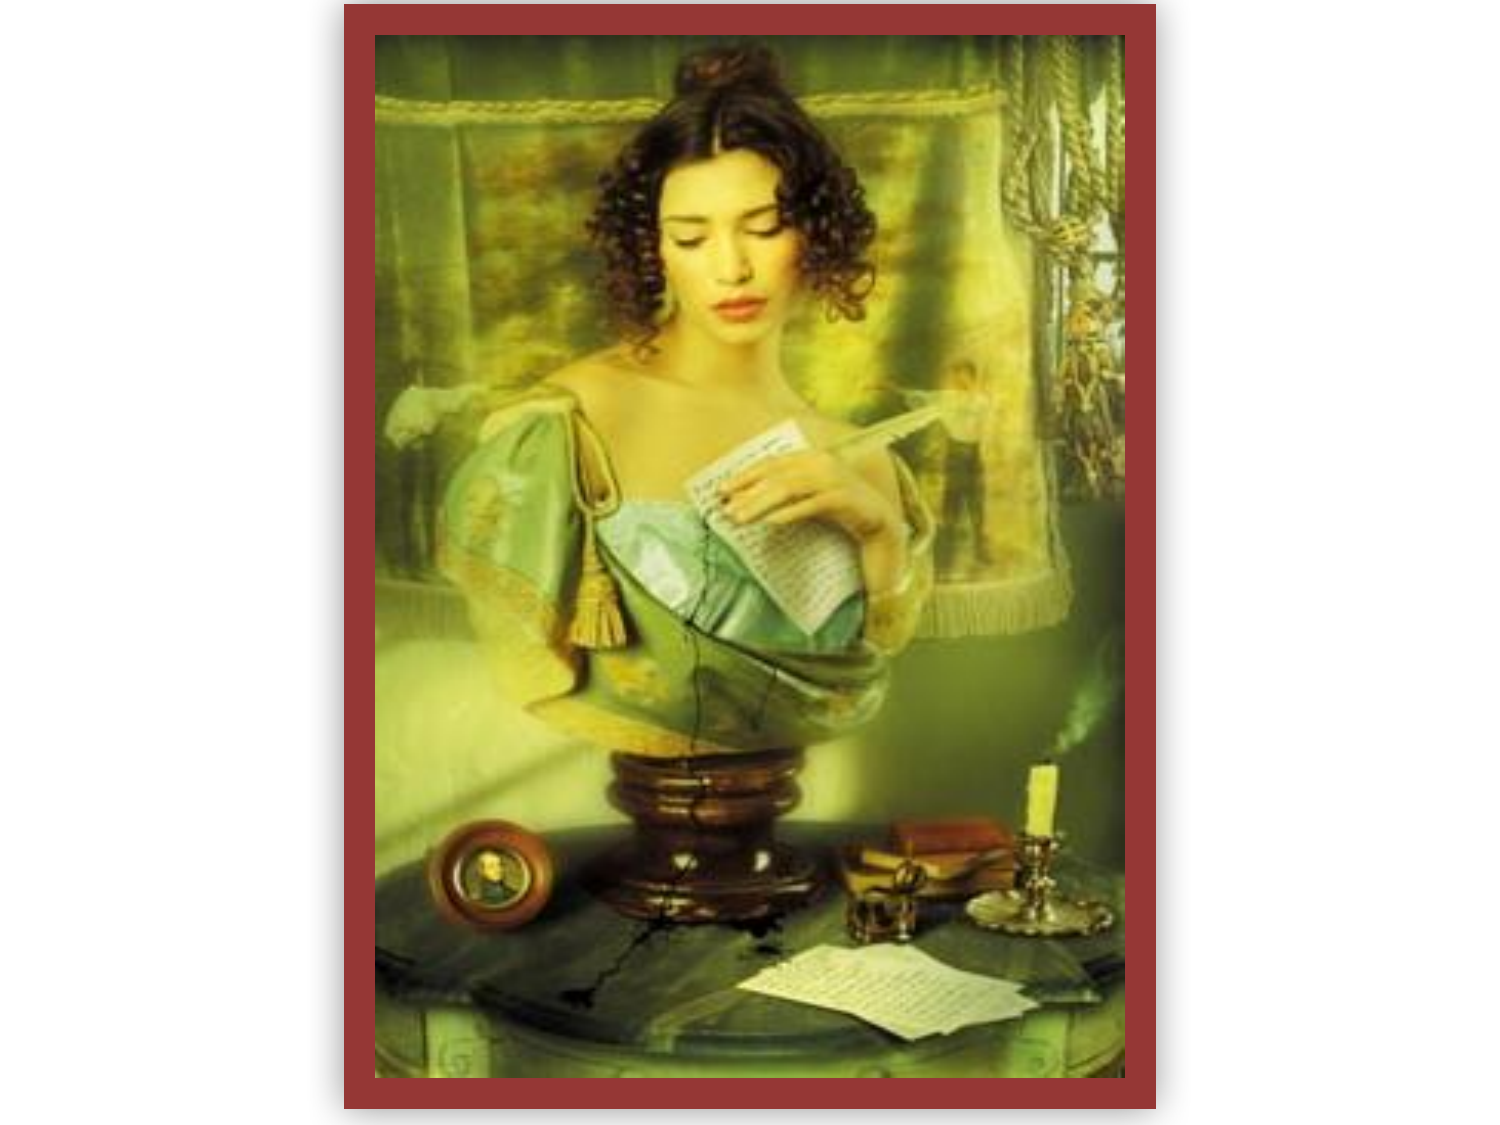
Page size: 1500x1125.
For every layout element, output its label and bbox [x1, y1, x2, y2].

list [374, 34, 1126, 1079]
